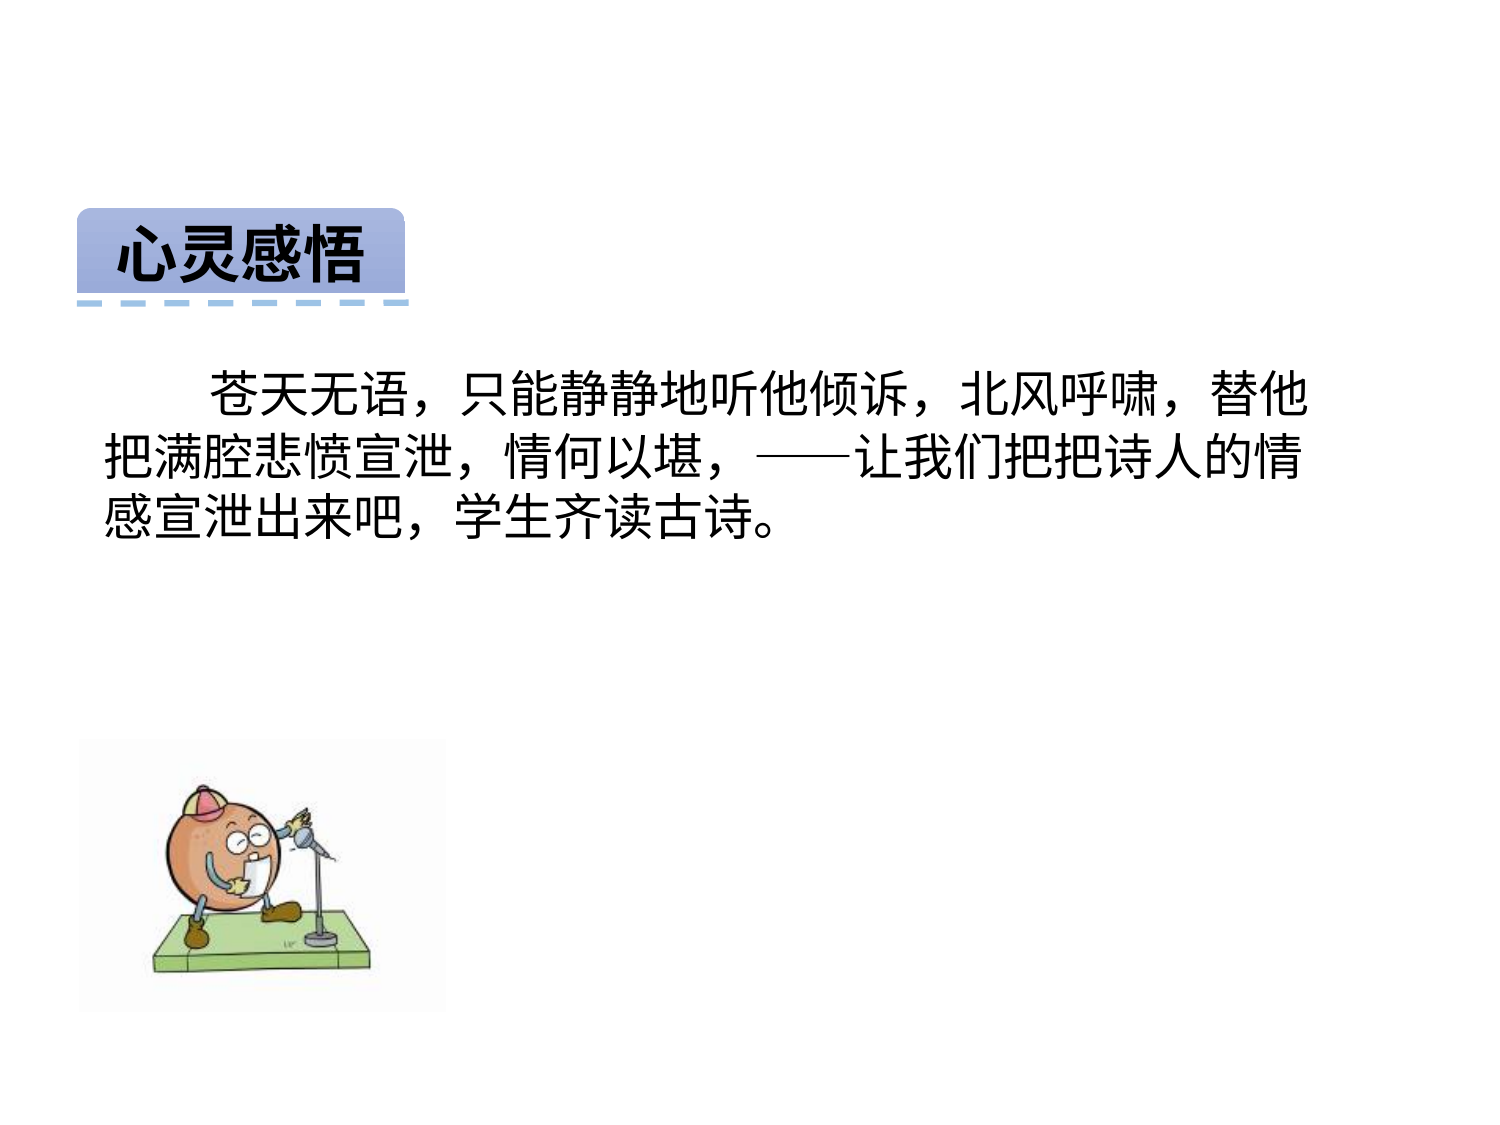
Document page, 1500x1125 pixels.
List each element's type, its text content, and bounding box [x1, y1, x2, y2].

picture [79, 739, 446, 1012]
text_box 心灵感悟 [76, 207, 406, 294]
text_box 苍天无语，只能静静地听他倾诉，北风呼啸，替他把满腔悲愤宣泄，情何以堪，——让我们把把诗人的情感宣泄出来吧，学生齐读古诗。 [88, 337, 1365, 553]
